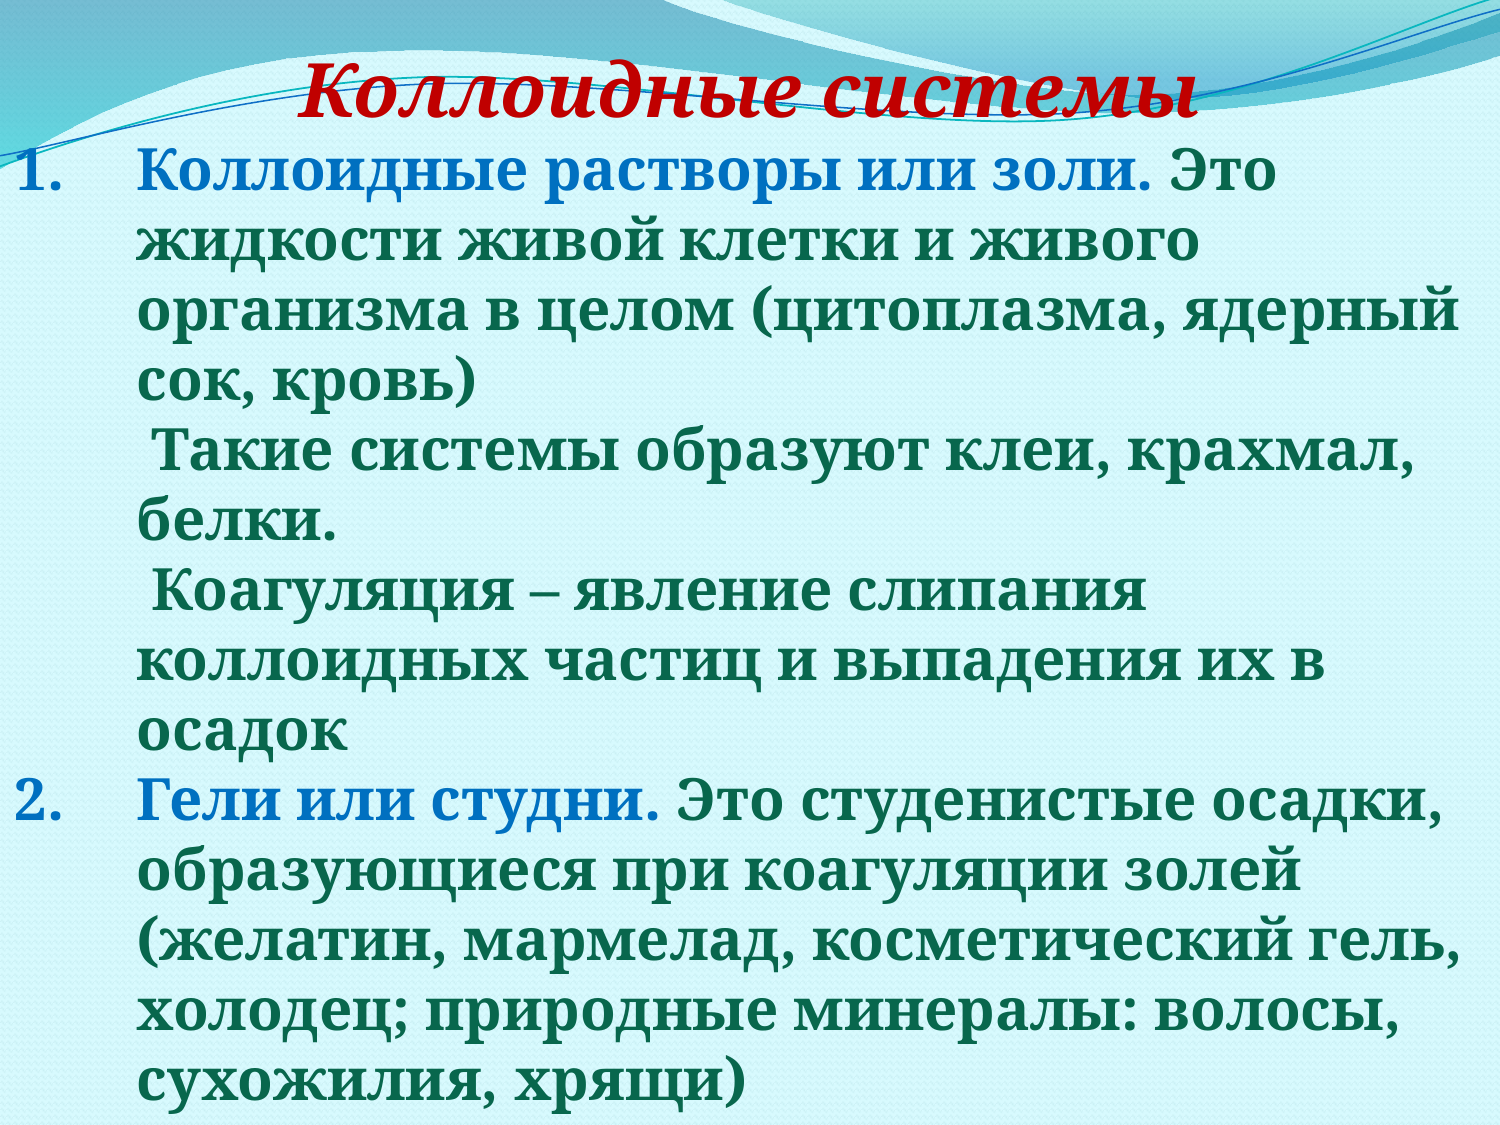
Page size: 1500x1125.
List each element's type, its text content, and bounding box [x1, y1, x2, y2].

text_box Коллоидные системы Коллоидные растворы или золи. Это жидкости живой клетки и живого организма в целом (цитоплазма, ядерный сок, кровь) Такие системы образуют клеи, крахмал, белки. Коагуляция – явление слипания коллоидных частиц и выпадения их в осадок Гели или студни. Это студенистые осадки, образующиеся при коагуляции золей (желатин, мармелад, косметический гель, холодец; природные минералы: волосы, сухожилия, хрящи) Со временем структура гелей нарушается и выделяется вода. Это явление – синерезис. [0, 35, 1500, 1125]
